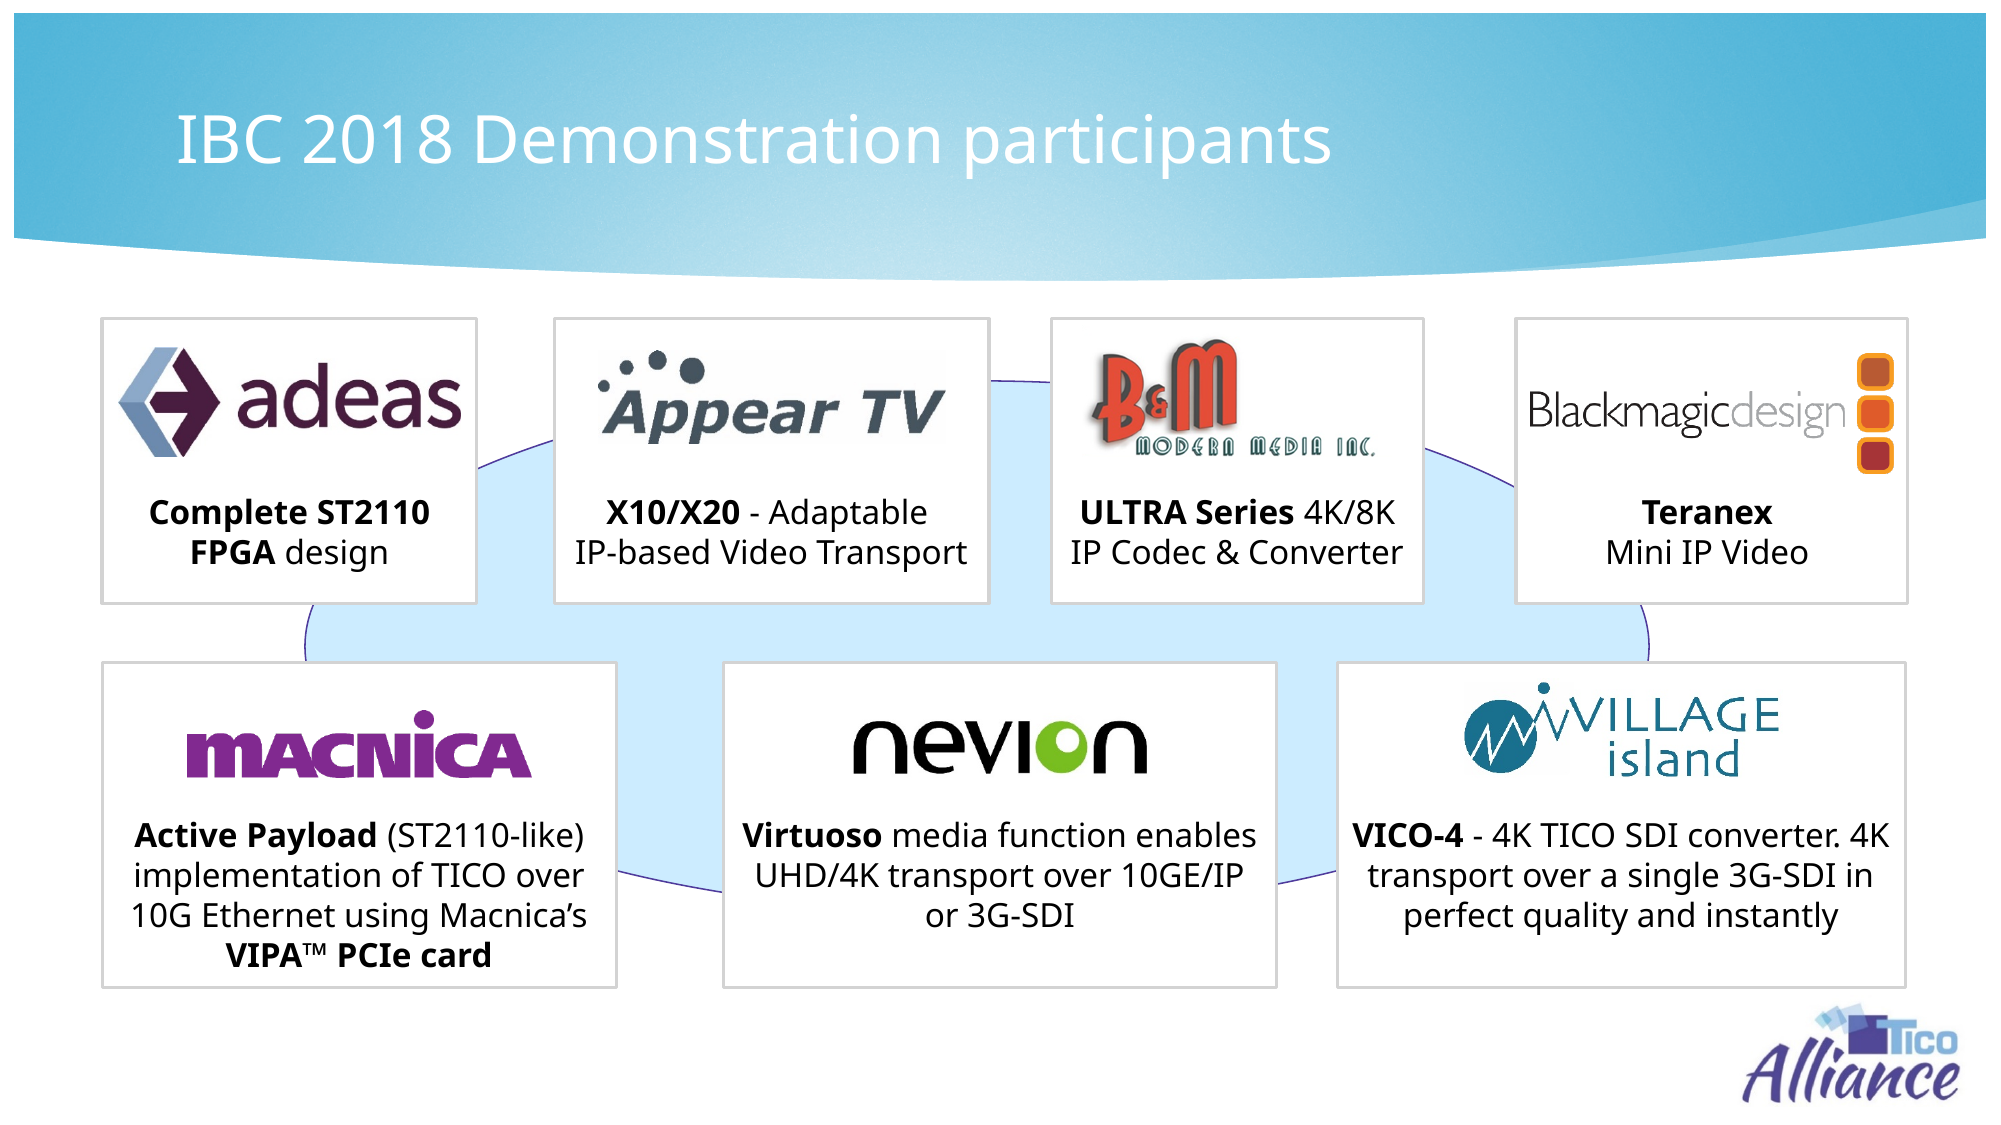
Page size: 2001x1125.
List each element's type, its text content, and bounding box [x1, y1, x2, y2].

text_box [722, 661, 1278, 806]
picture [1729, 995, 1971, 1107]
text_box [722, 942, 1278, 989]
picture [1082, 325, 1393, 457]
text_box [1514, 317, 1909, 605]
text_box Active Payload (ST2110-like) implementation of TICO over 10G Ethernet using Macnica’s VIPA™ PCIe card [102, 806, 617, 1022]
text_box [100, 317, 478, 605]
picture [1529, 352, 1894, 475]
text_box Teranex Mini IP Video [1562, 483, 1861, 579]
picture [186, 709, 532, 779]
text_box [1336, 661, 1907, 806]
picture [118, 346, 461, 457]
text_box [101, 661, 618, 989]
text_box X10/X20 - Adaptable IP-based Video Transport [554, 483, 989, 579]
text_box ULTRA Series 4K/8K IP Codec & Converter [1051, 483, 1424, 579]
picture [597, 350, 946, 445]
title IBC 2018 Demonstration participants [161, 78, 1845, 195]
text_box [1336, 942, 1907, 989]
picture [802, 708, 1198, 786]
text_box Virtuoso media function enables UHD/4K transport over 10GE/IP or 3G-SDI [719, 806, 1281, 942]
text_box VICO-4 - 4K TICO SDI converter. 4K transport over a single 3G-SDI in perfect quality and instantly [1335, 806, 1908, 942]
text_box [553, 317, 991, 605]
picture [1459, 678, 1783, 781]
text_box [1050, 317, 1425, 605]
text_box [304, 380, 1650, 893]
text_box Complete ST2110 FPGA design [117, 483, 462, 579]
